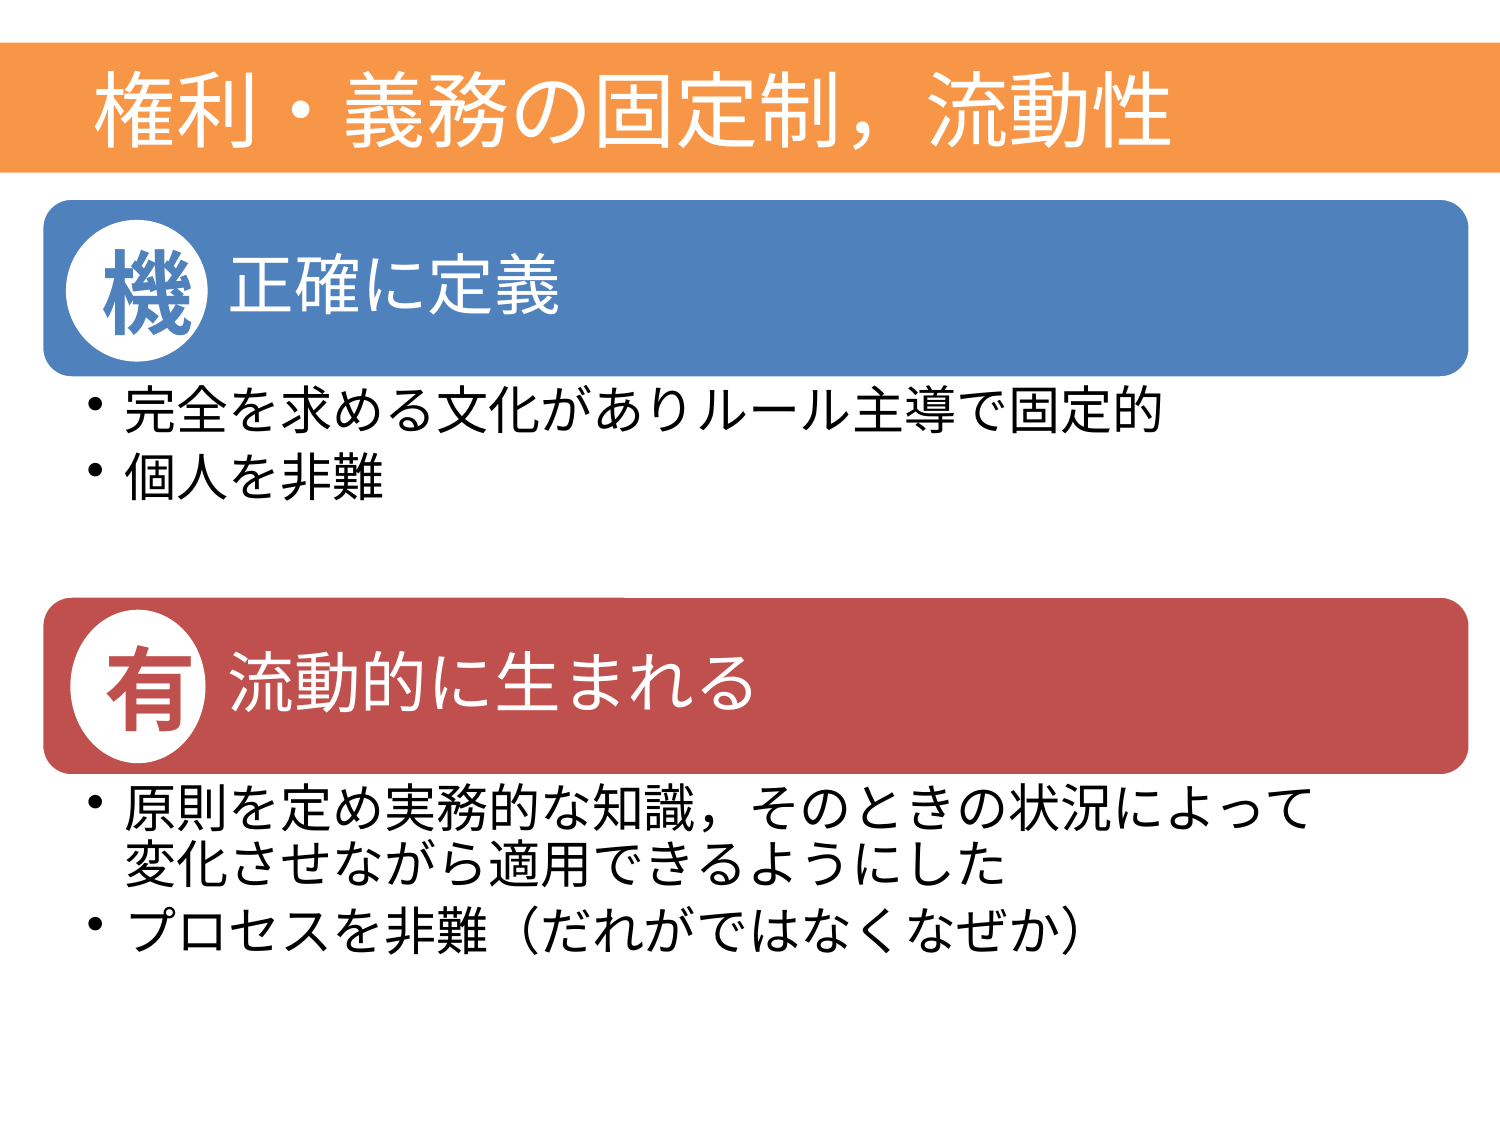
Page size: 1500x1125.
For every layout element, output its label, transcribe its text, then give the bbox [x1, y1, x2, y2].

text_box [41, 196, 1471, 1088]
text_box 権利・義務の固定制，流動性 [0, 41, 1500, 175]
